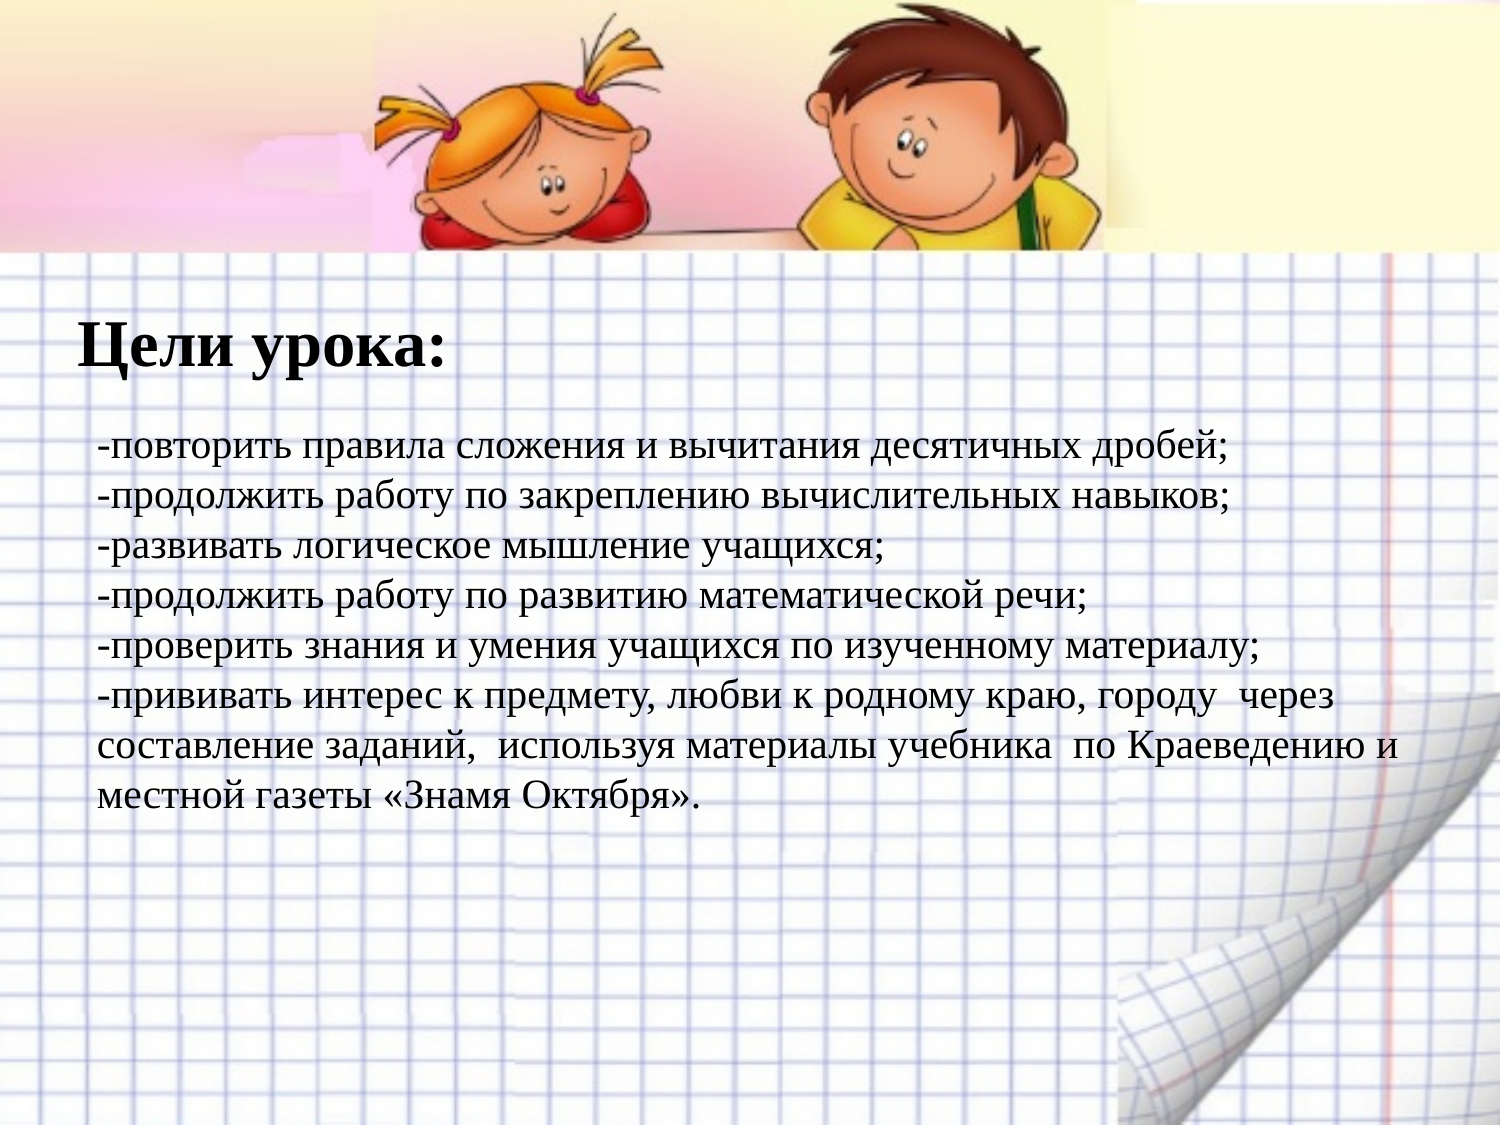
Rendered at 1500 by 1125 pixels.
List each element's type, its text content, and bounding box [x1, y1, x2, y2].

text_box Цели урока: [35, 269, 493, 411]
text_box -повторить правила сложения и вычитания десятичных дробей; -продолжить работу по закреплению вычислительных навыков; -развивать логическое мышление учащихся; -продолжить работу по развитию математической речи; -проверить знания и умения учащихся по изученному материалу; -прививать интерес к предмету, любви к родному краю, городу через составление заданий, используя материалы учебника по Краеведению и местной газеты «Знамя Октября». [82, 409, 1442, 875]
picture [0, 0, 1500, 1125]
